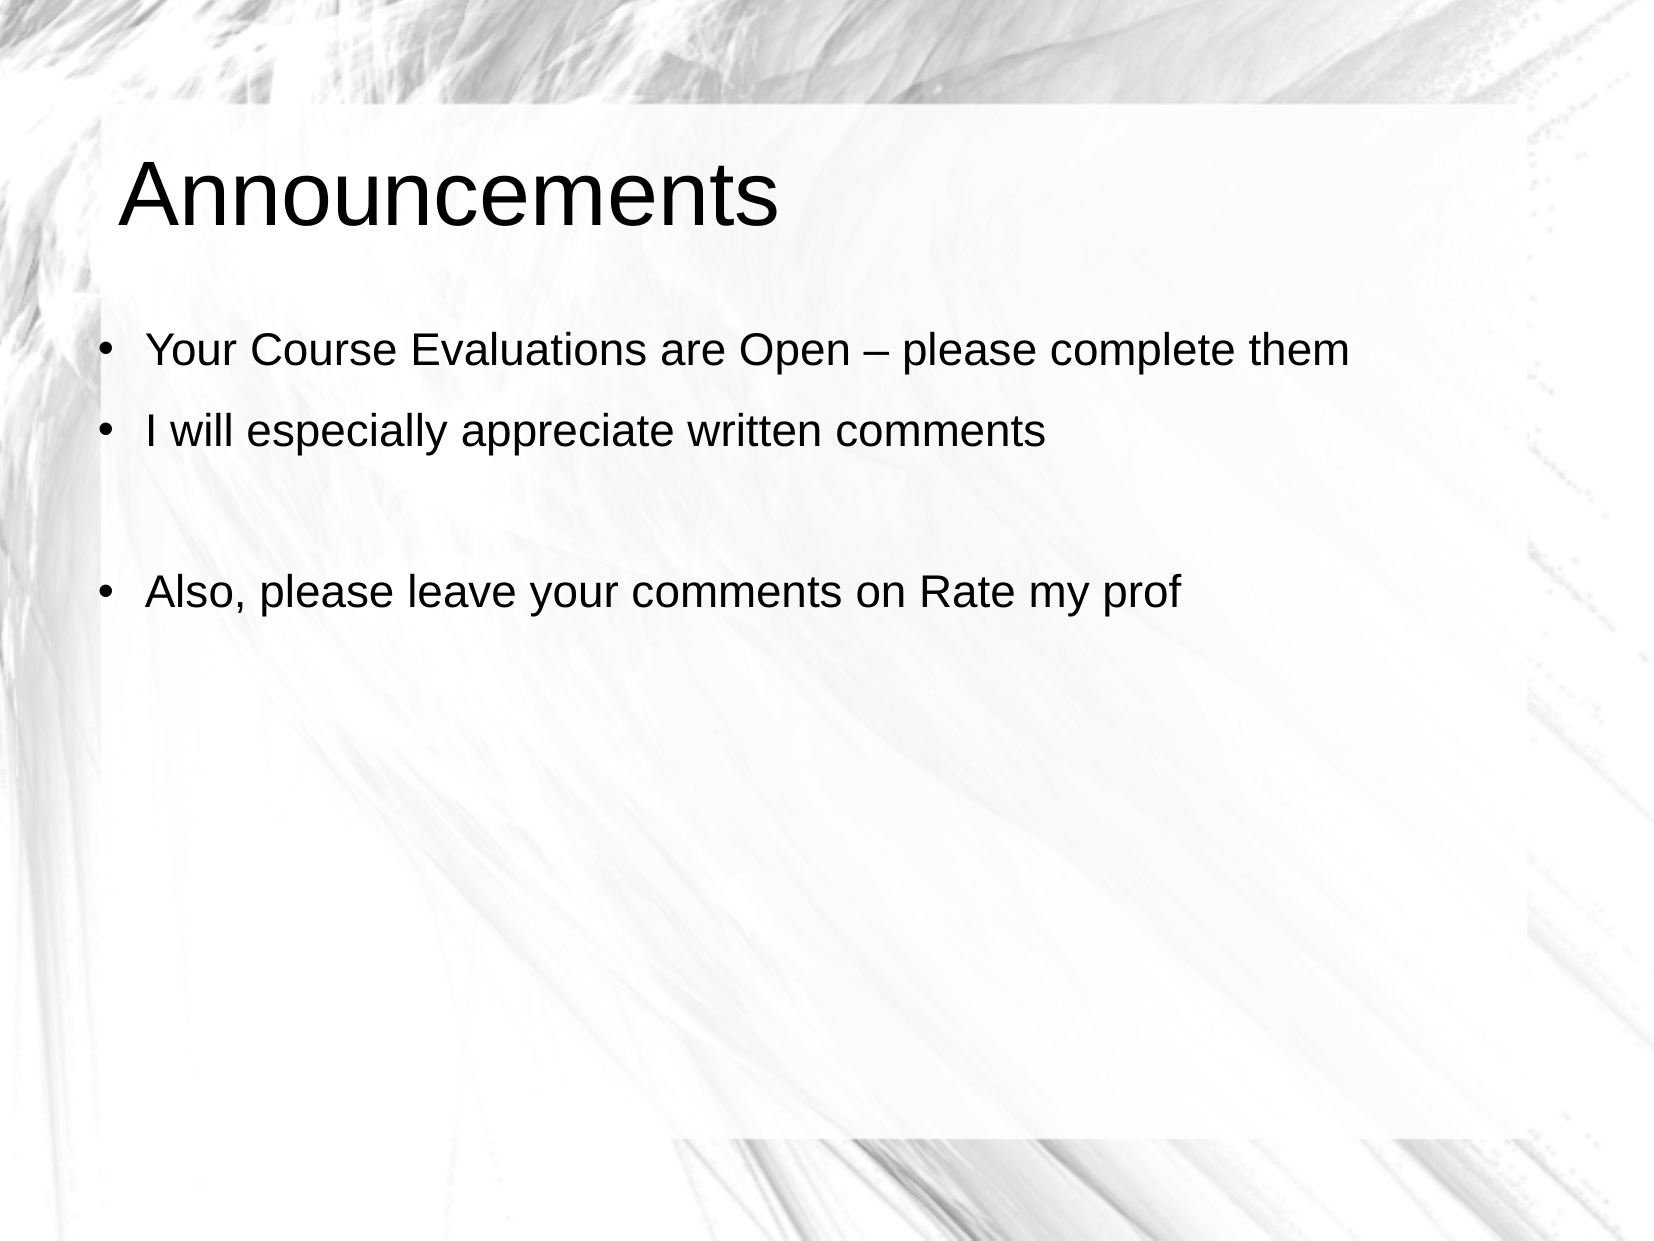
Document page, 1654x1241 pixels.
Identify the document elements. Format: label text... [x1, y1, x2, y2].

title Announcements [118, 112, 1504, 278]
picture [0, 0, 1654, 1241]
list Your Course Evaluations are Open – please complete them I will especially appreciate written comments Also, please leave your comments on Rate my prof [97, 319, 1551, 1102]
